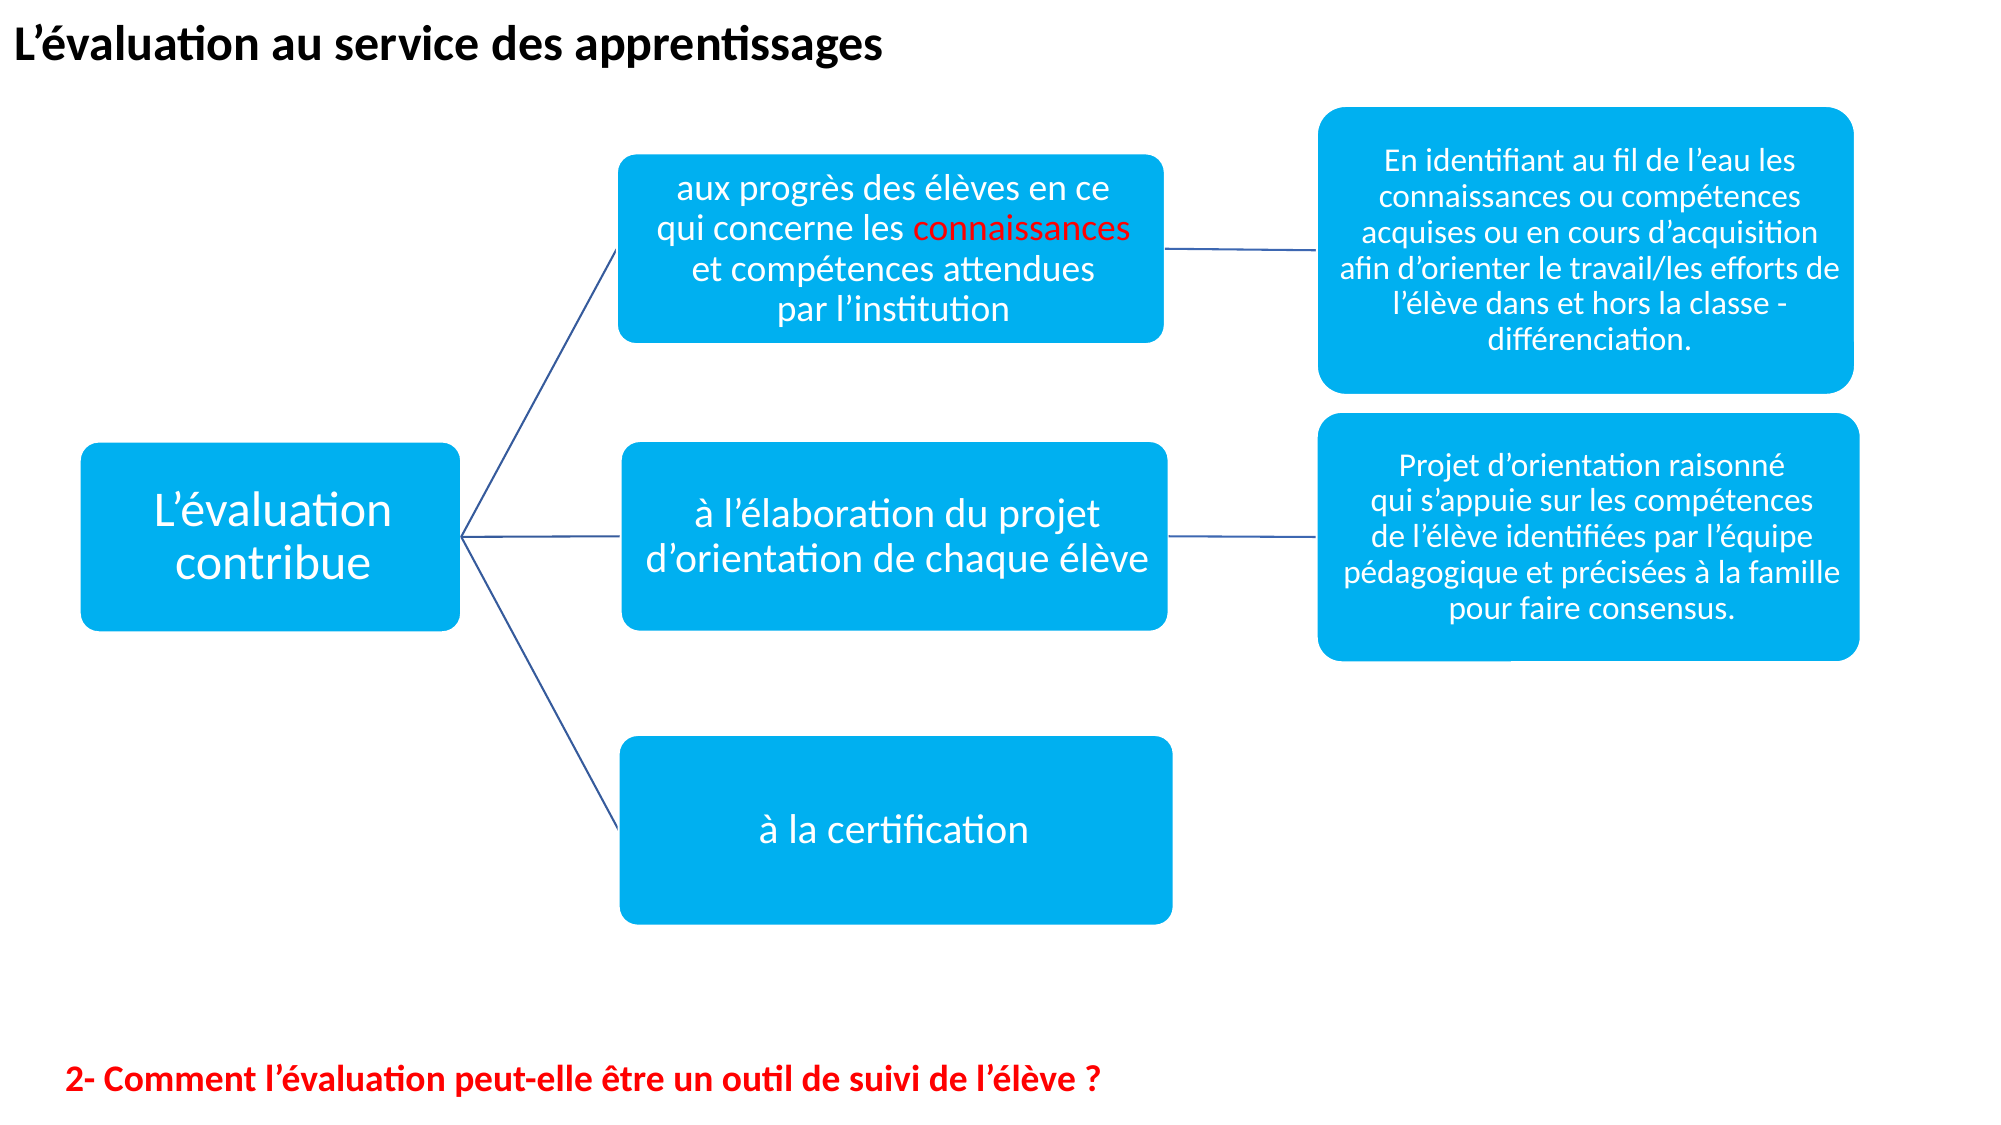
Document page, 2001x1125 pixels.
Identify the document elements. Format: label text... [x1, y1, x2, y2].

text_box L’évaluation au service des apprentissages [0, 3, 1736, 78]
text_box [79, 81, 1861, 969]
text_box 2- Comment l’évaluation peut-elle être un outil de suivi de l’élève ? [0, 1046, 1184, 1107]
